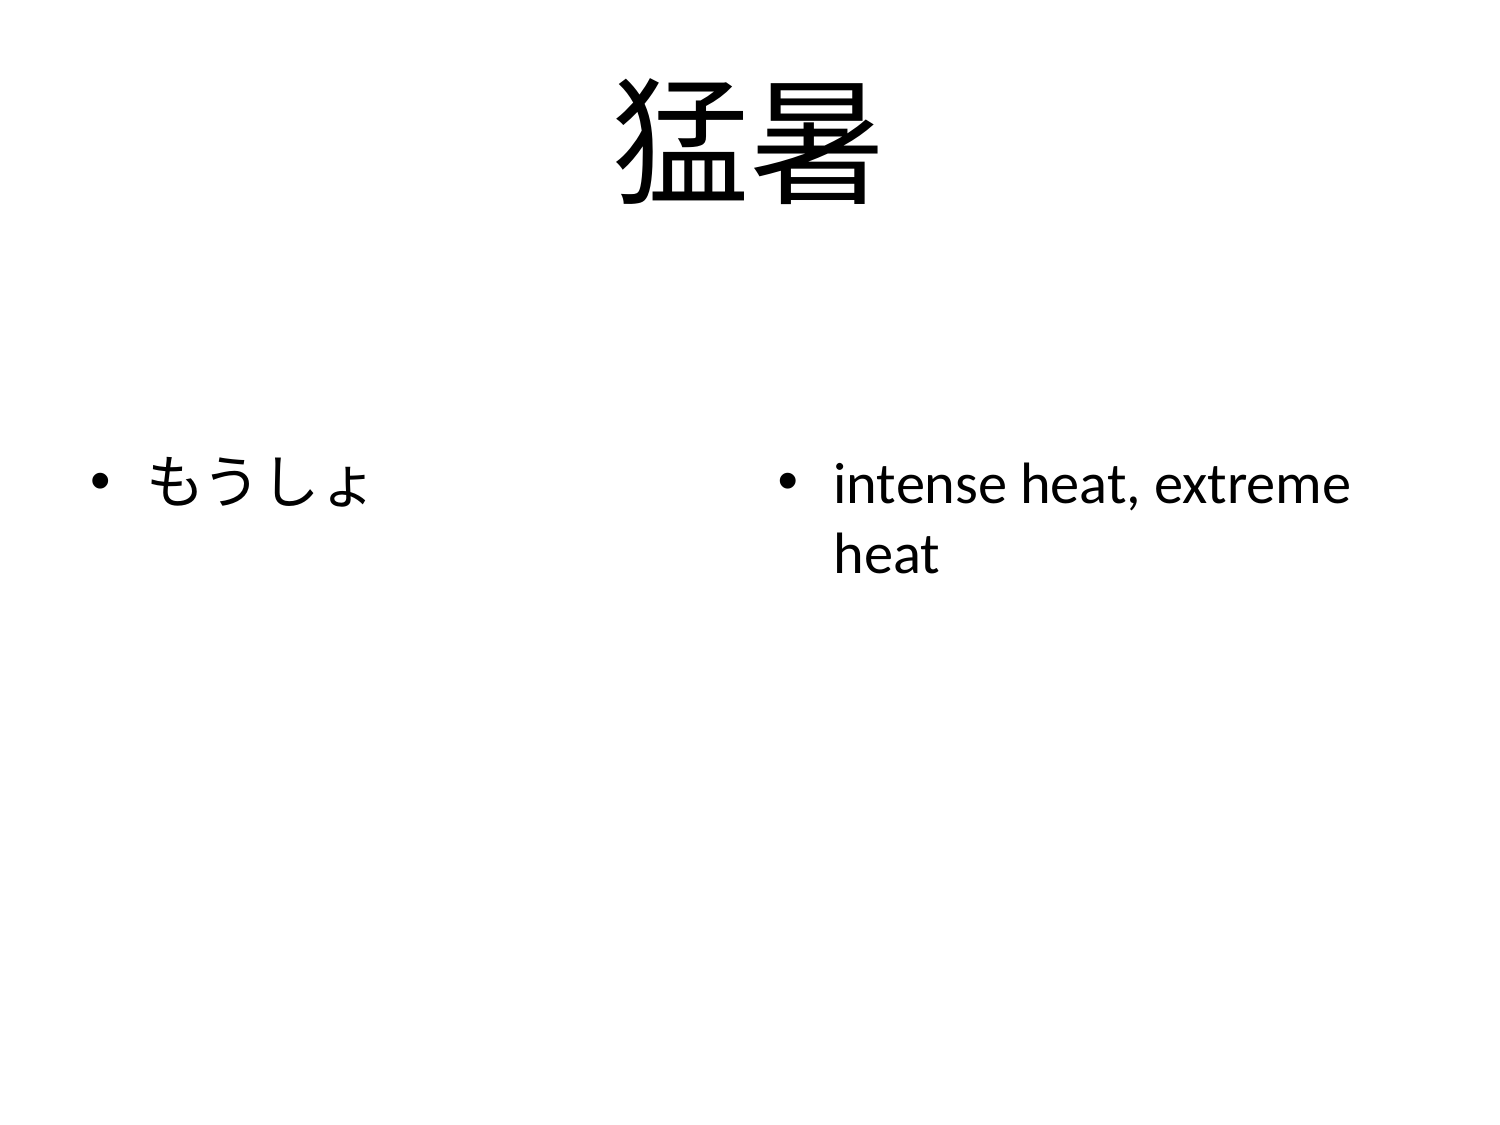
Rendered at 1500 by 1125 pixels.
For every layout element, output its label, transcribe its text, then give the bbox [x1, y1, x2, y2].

title 猛暑 [74, 44, 1426, 233]
list もうしょ [74, 437, 738, 1006]
list intense heat, extreme heat [762, 437, 1426, 1006]
